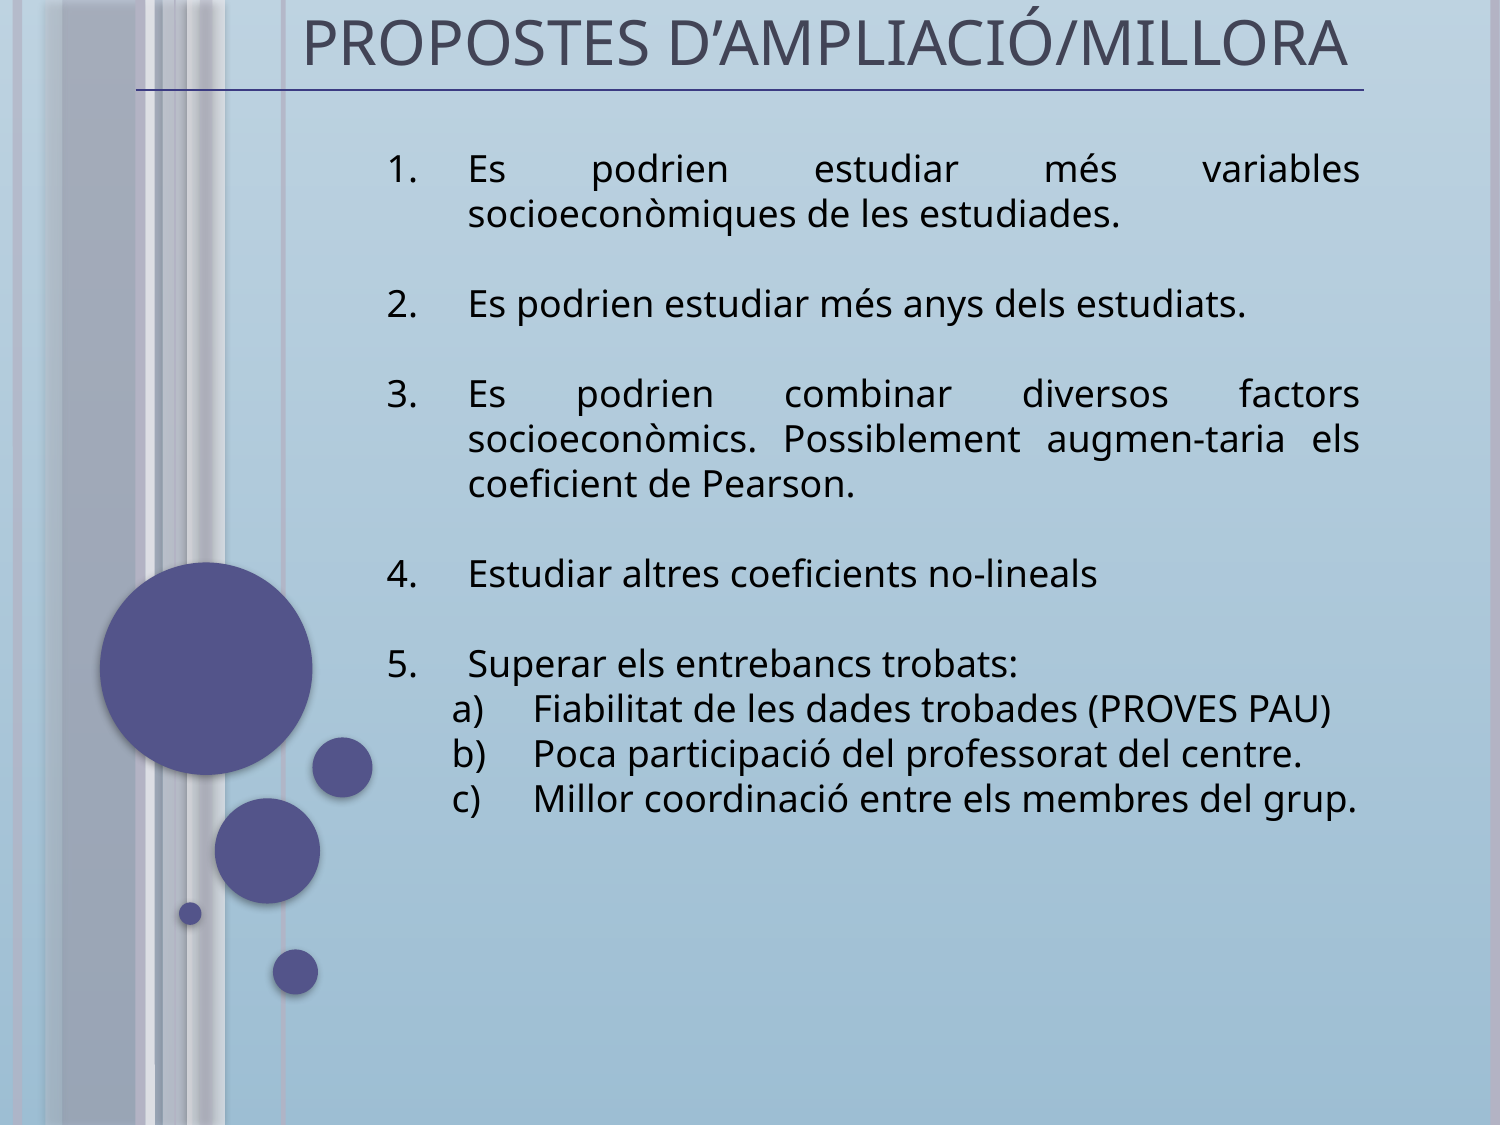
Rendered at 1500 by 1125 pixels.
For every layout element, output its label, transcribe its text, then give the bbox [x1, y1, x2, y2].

text_box [75, 45, 1300, 161]
list Es podrien estudiar més variables socioeconòmiques de les estudiades. Es podrien estudiar més anys dels estudiats. Es podrien combinar diversos factors socioeconòmics. Possiblement augmen-taria els coeficient de Pearson. Estudiar altres coeficients no-lineals Superar els entrebancs trobats: Fiabilitat de les dades trobades (PROVES PAU) Poca participació del professorat del centre. Millor coordinació entre els membres del grup. [371, 137, 1376, 1062]
title Propostes D’ampliació/Millora [139, 0, 1365, 89]
